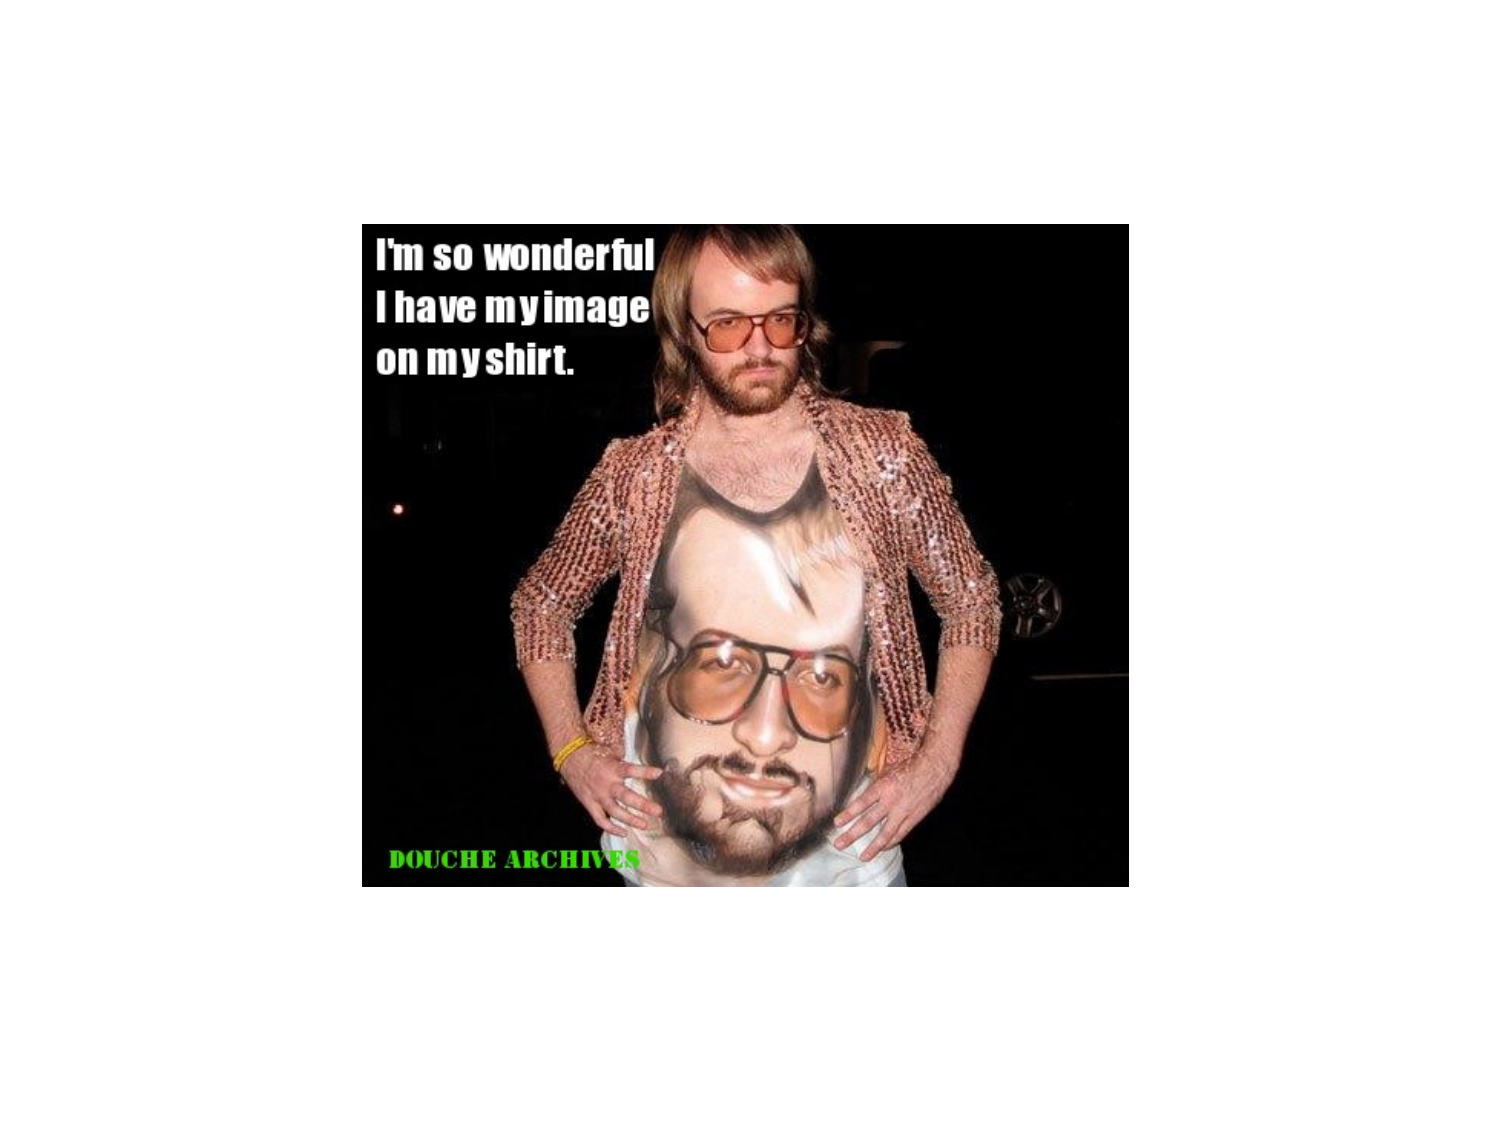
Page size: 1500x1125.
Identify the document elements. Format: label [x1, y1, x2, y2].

picture [362, 223, 1129, 888]
